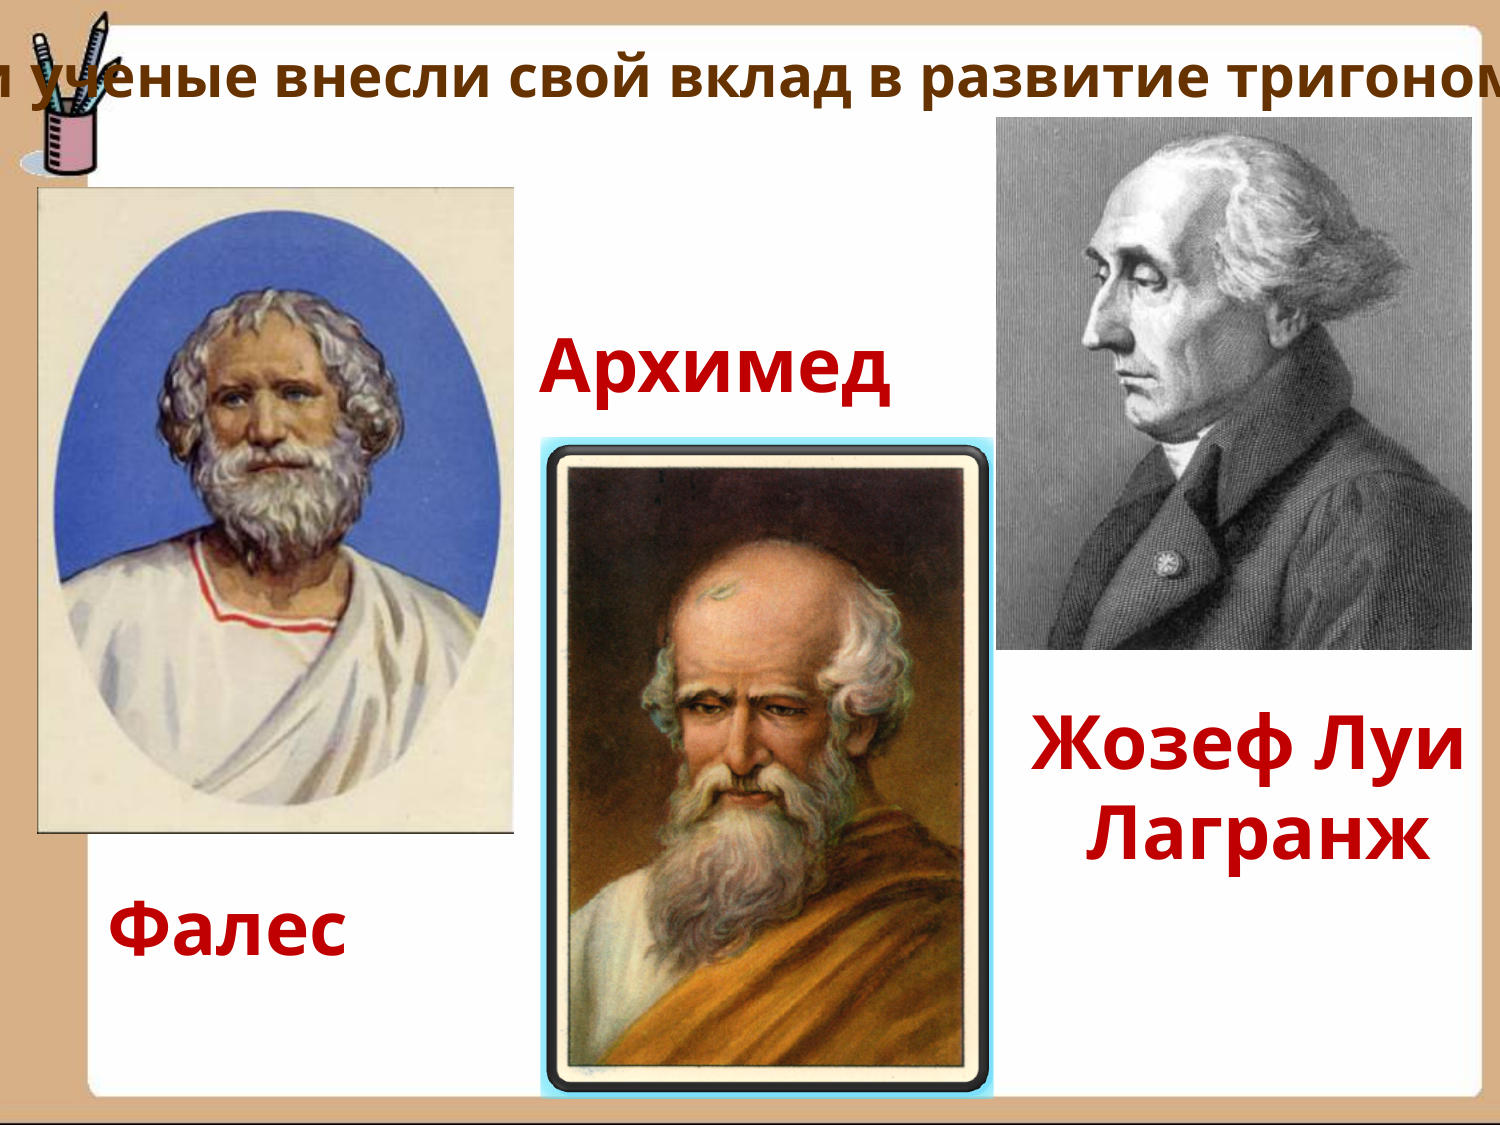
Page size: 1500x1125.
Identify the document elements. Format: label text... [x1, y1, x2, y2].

picture [0, 0, 1500, 32]
picture [0, 117, 1500, 1125]
text_box Архимед [524, 310, 907, 416]
text_box Жозеф Луи Лагранж [1016, 687, 1500, 883]
text_box Эти ученые внесли свой вклад в развитие тригонометрии [0, 32, 1500, 117]
text_box Фалес [92, 872, 363, 978]
